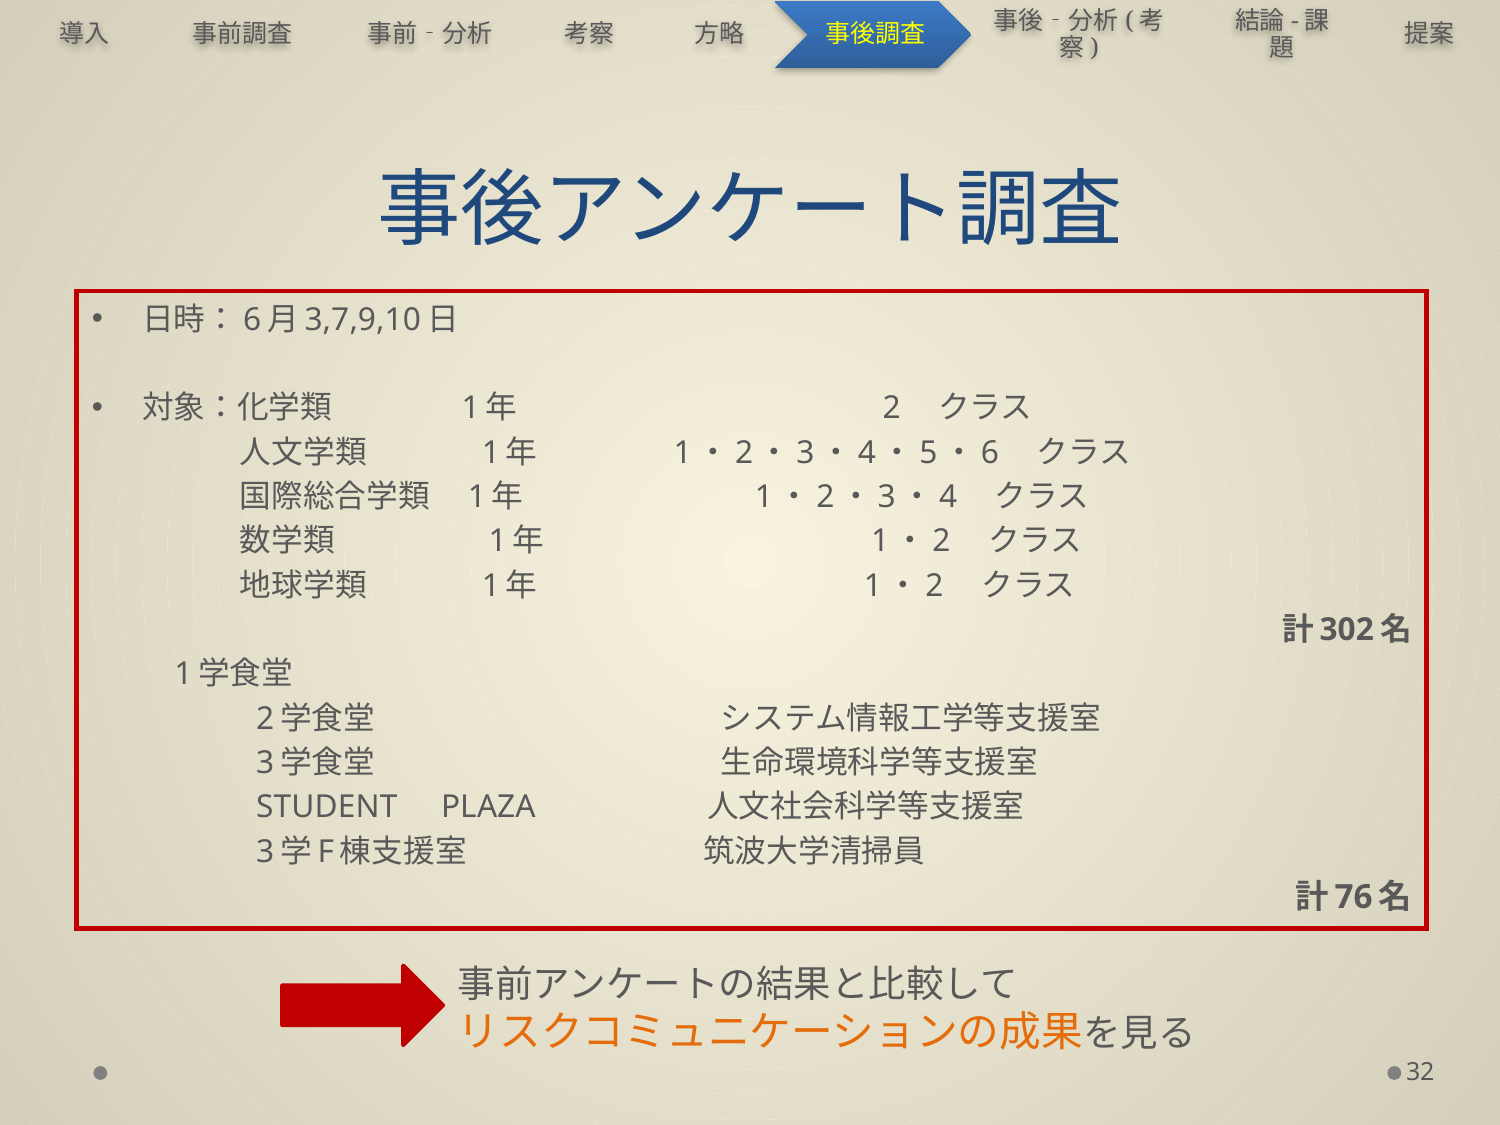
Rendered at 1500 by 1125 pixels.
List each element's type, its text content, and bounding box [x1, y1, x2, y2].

slide_number 32 [1401, 1042, 1494, 1103]
list 日時：6月3,7,9,10日 対象：化学類 1年 2 クラス 人文学類 1年 1・2・3・4・5・6 クラス 国際総合学類 1年 1・2・3・4 クラス 数学類 1年 1・2 クラス 地球学類 1年 1・2 クラス 計302名 1学食堂 2学食堂 システム情報工学等支援室 3学食堂 生命環境科学等支援室 STUDENT PLAZA 人文社会科学等支援室 3学F棟支援室 筑波大学清掃員 計76名 [76, 290, 1428, 929]
text_box 事前アンケートの結果と比較して リスクコミュニケーションの成果を見る [442, 952, 1236, 1063]
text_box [5, 0, 1500, 69]
title 事後アンケート調査 [75, 76, 1425, 263]
text_box [280, 963, 442, 1047]
